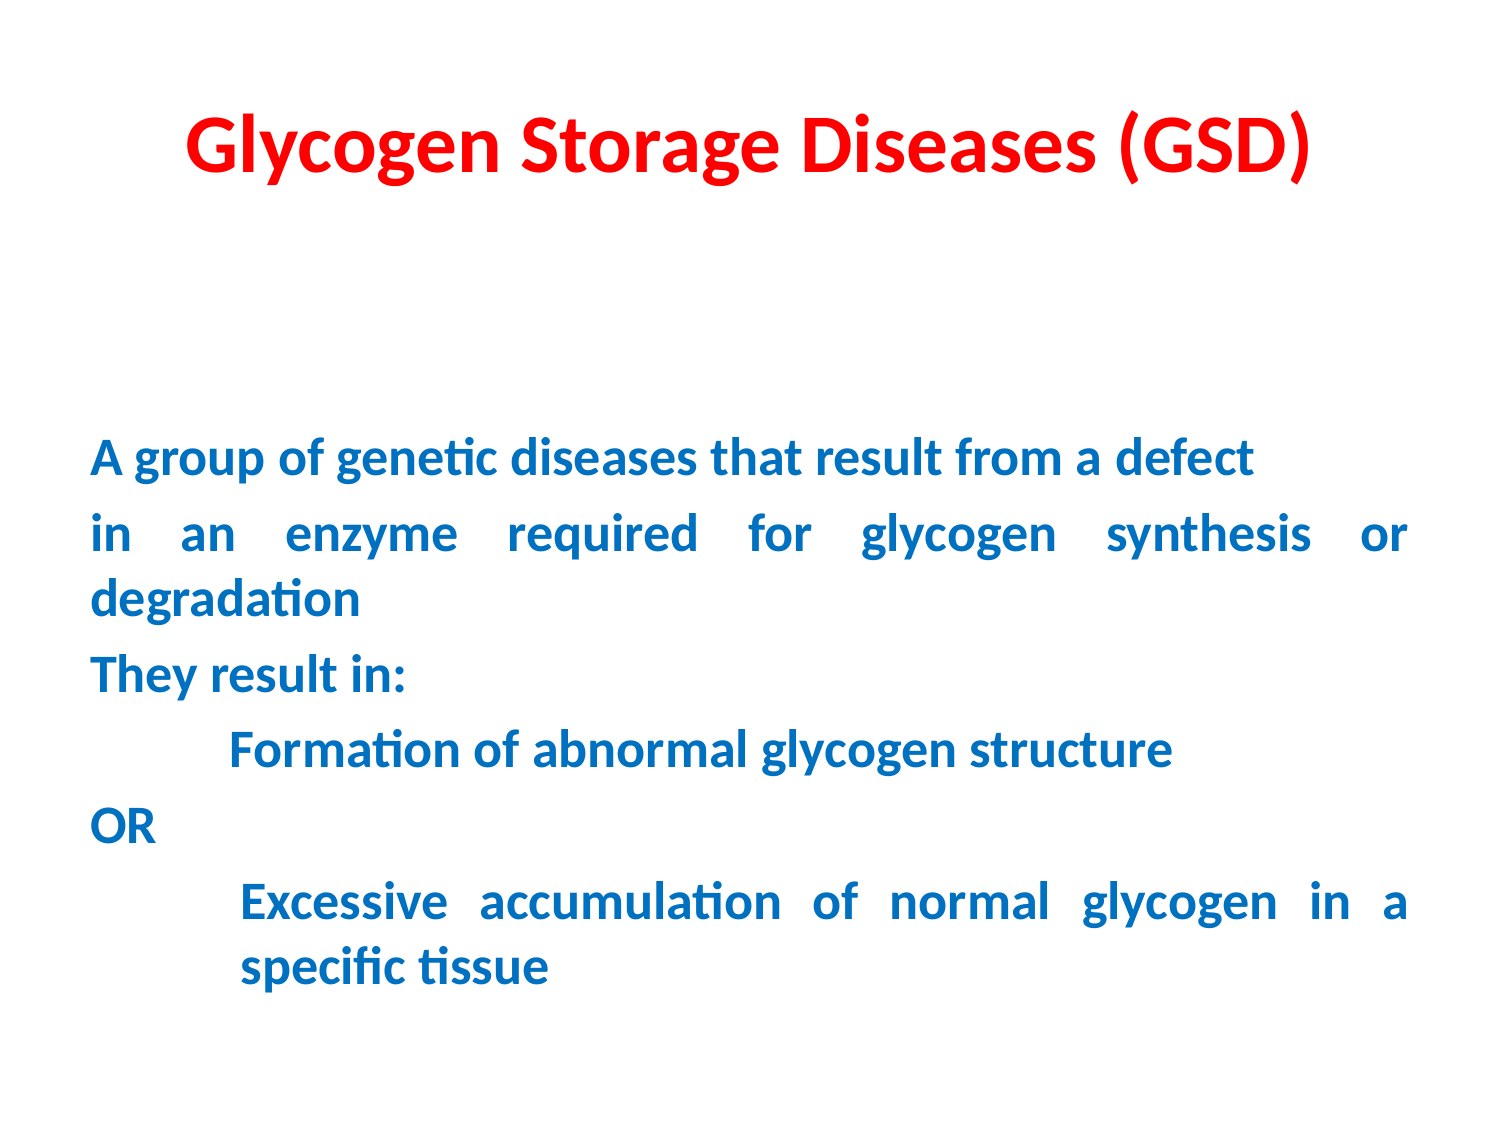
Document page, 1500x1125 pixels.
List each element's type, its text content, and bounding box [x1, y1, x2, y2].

list A group of genetic diseases that result from a defect in an enzyme required for glycogen synthesis or degradation They result in: Formation of abnormal glycogen structure OR Excessive accumulation of normal glycogen in a specific tissue [75, 262, 1425, 1005]
title Glycogen Storage Diseases (GSD) [75, 45, 1425, 233]
